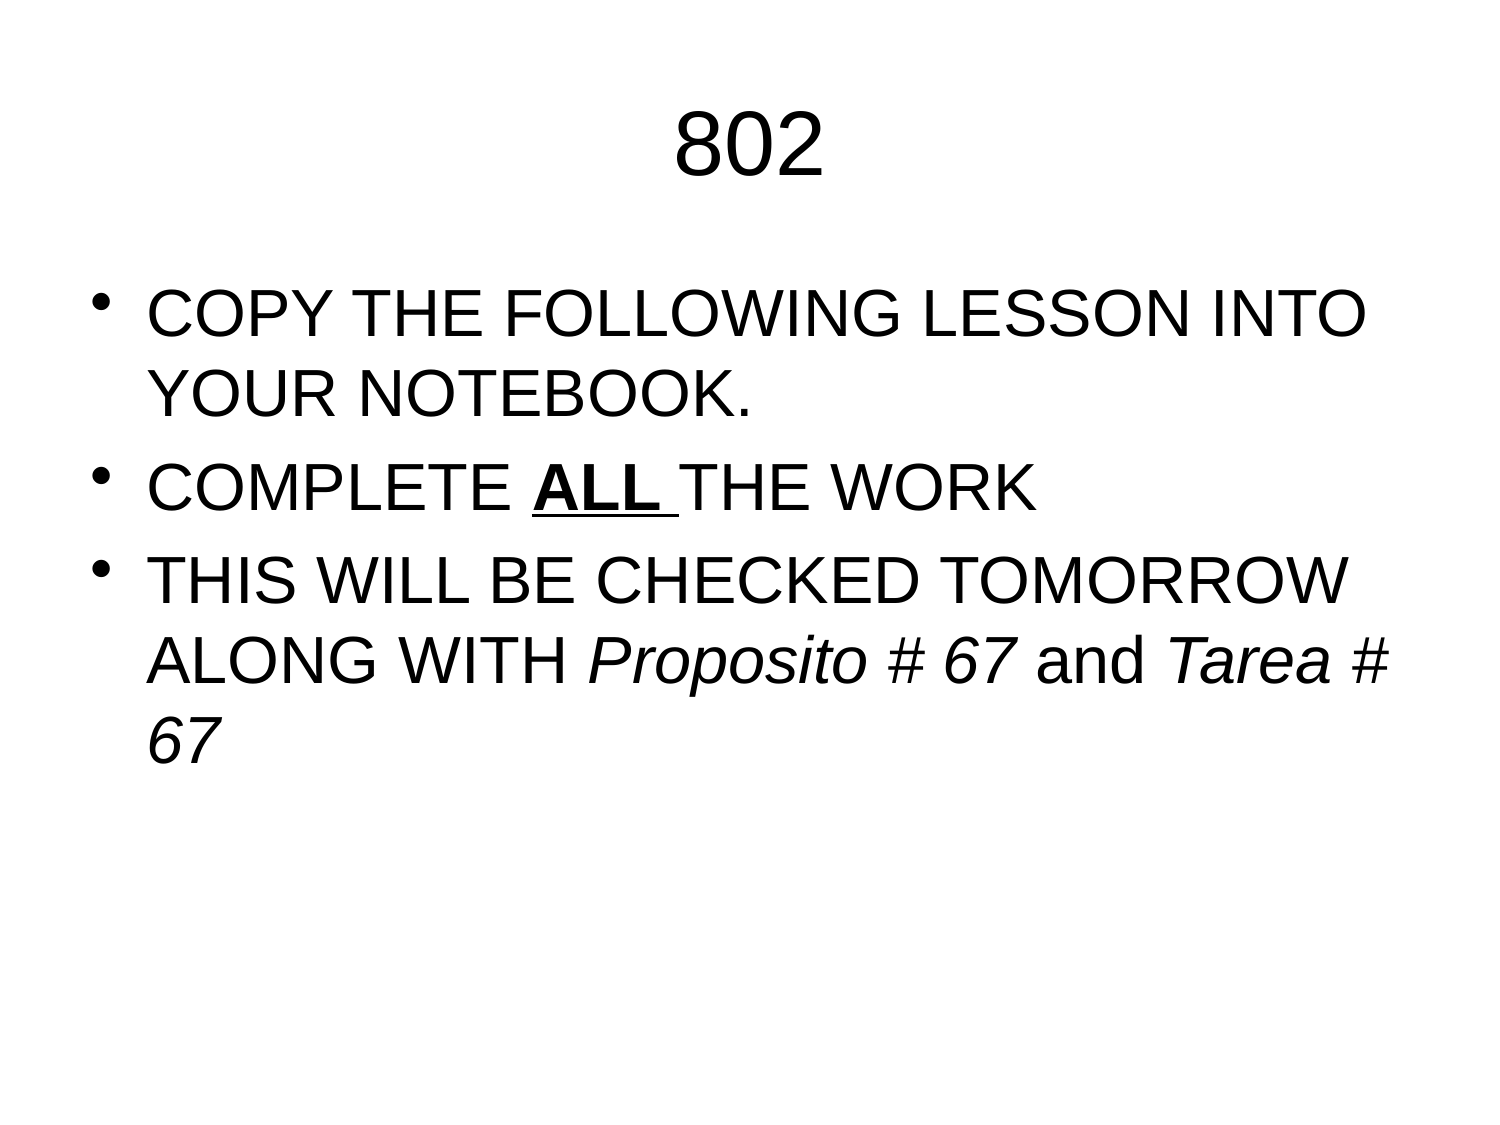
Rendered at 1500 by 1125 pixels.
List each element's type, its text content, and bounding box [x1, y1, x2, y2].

list COPY THE FOLLOWING LESSON INTO YOUR NOTEBOOK. COMPLETE ALL THE WORK THIS WILL BE CHECKED TOMORROW ALONG WITH Proposito # 67 and Tarea # 67 [75, 262, 1425, 1005]
title 802 [75, 45, 1425, 233]
